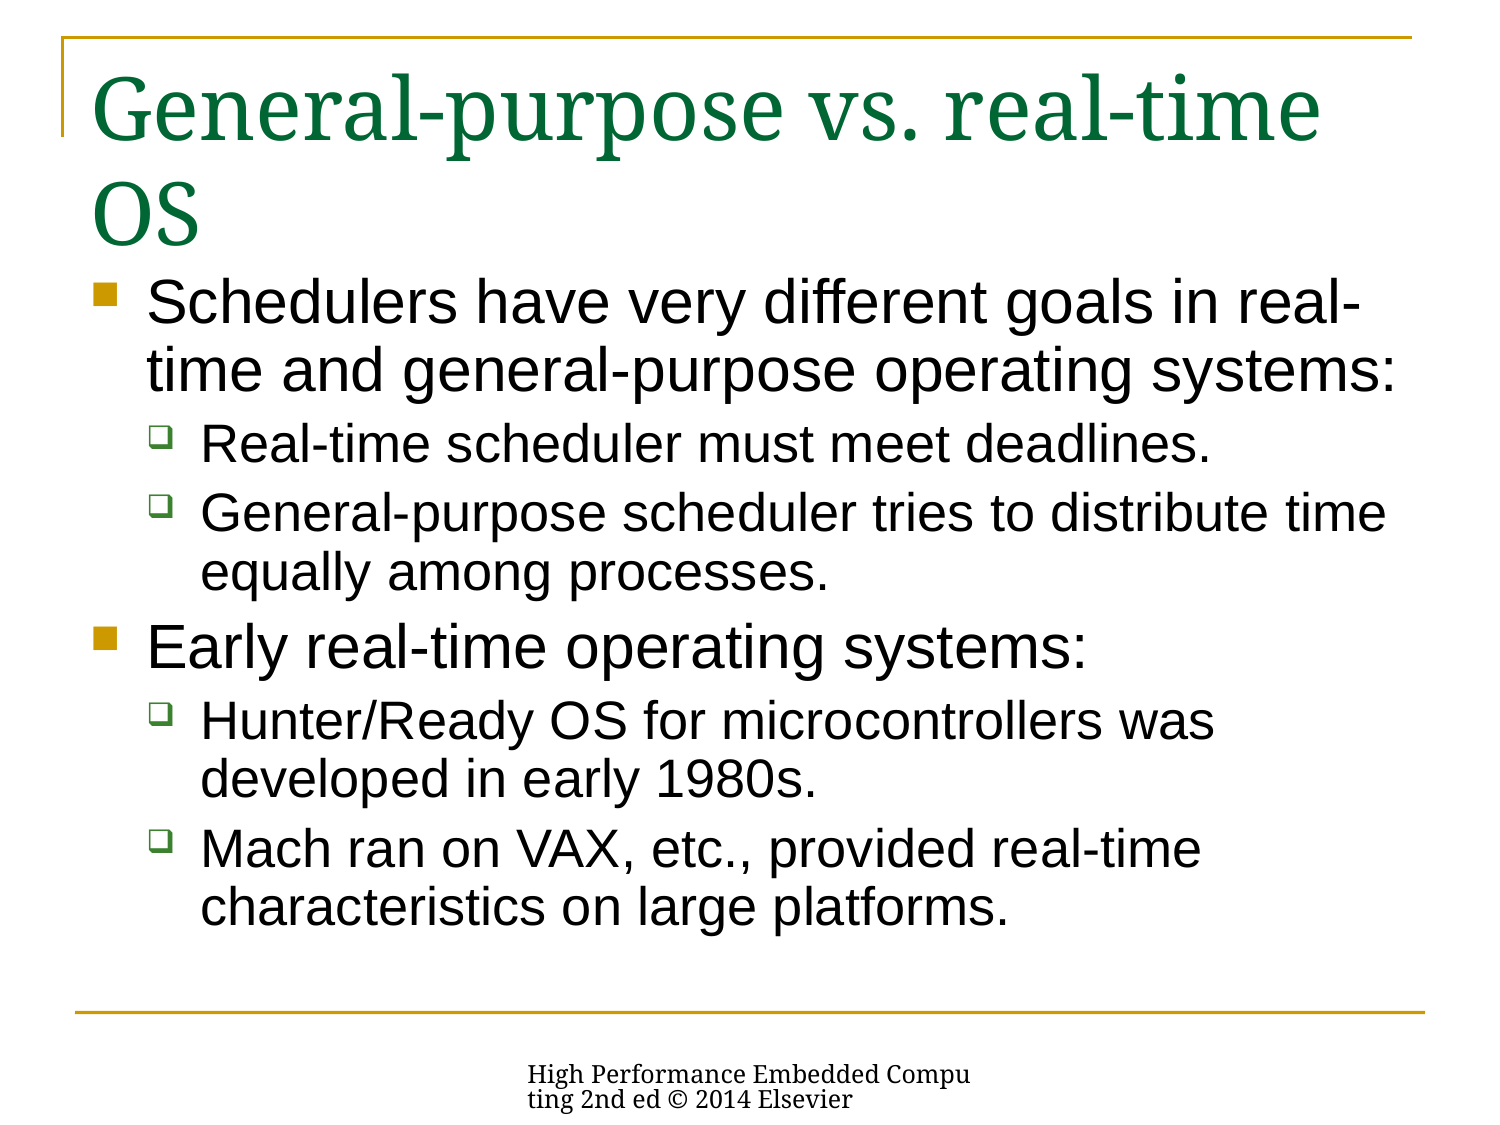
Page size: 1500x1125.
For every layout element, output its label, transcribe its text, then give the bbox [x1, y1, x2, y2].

title General-purpose vs. real-time OS [75, 45, 1425, 233]
list Schedulers have very different goals in real-time and general-purpose operating systems: Real-time scheduler must meet deadlines. General-purpose scheduler tries to distribute time equally among processes. Early real-time operating systems: Hunter/Ready OS for microcontrollers was developed in early 1980s. Mach ran on VAX, etc., provided real-time characteristics on large platforms. [75, 262, 1425, 1006]
footer High Performance Embedded Computing 2nd ed © 2014 Elsevier [512, 1025, 988, 1100]
